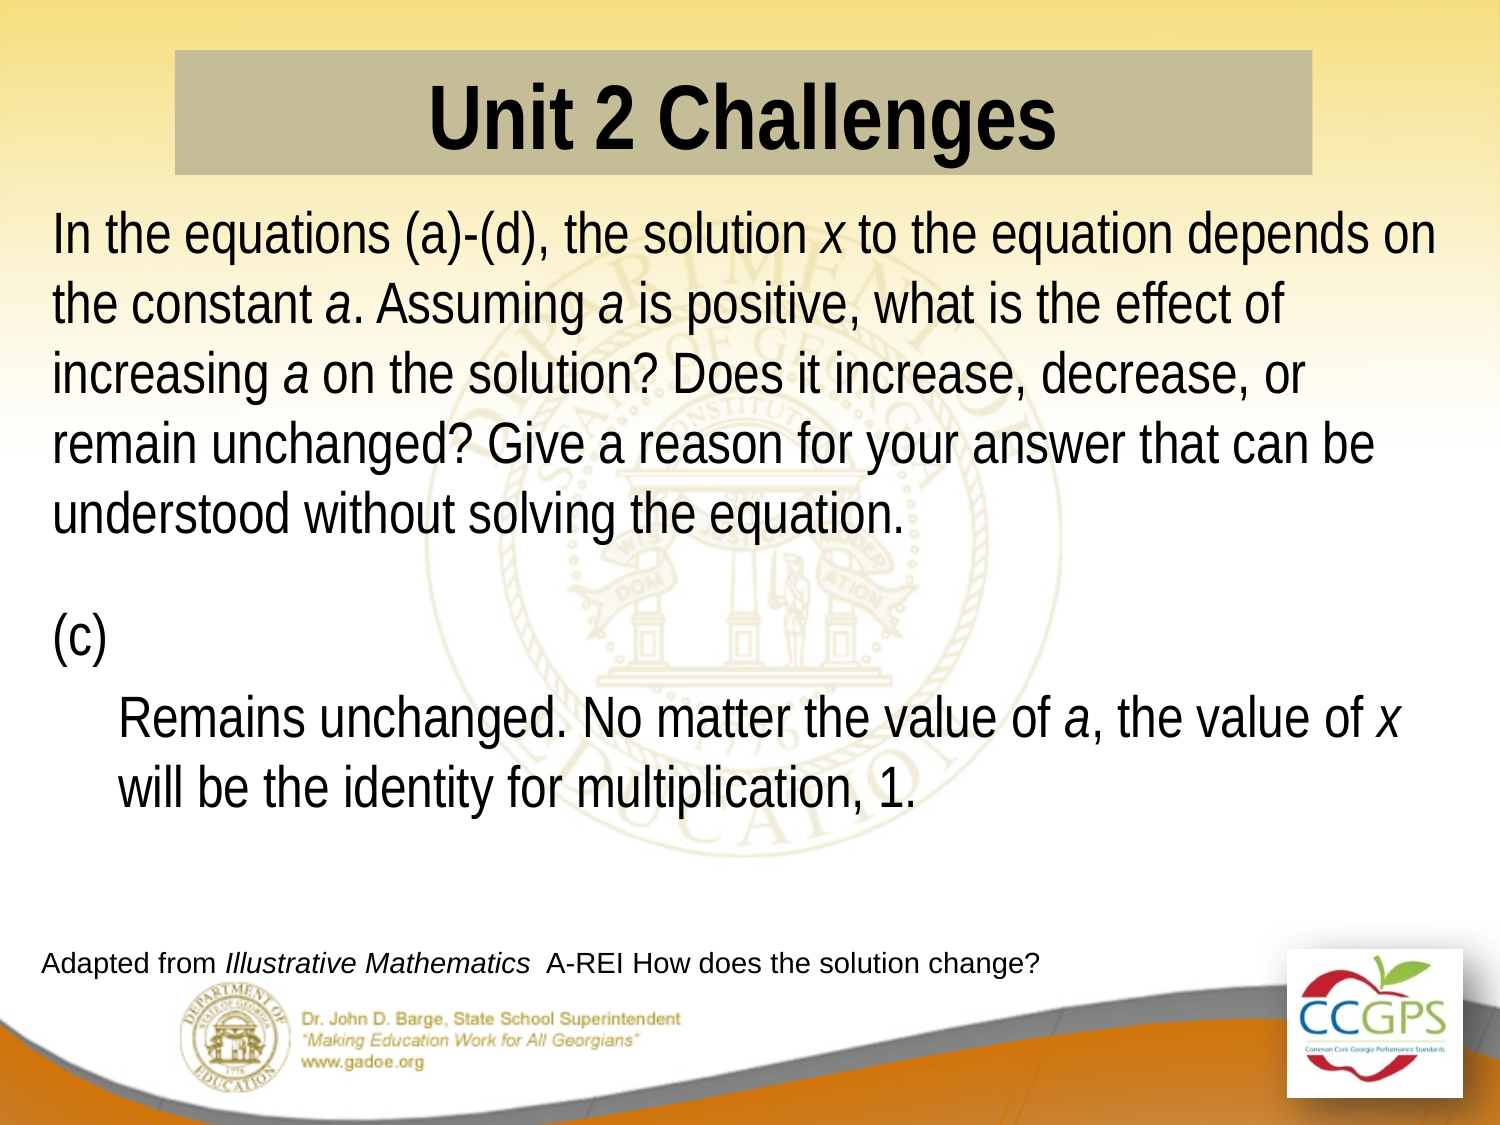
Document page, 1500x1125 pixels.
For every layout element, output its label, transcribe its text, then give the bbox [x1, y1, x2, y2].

picture [0, 0, 1500, 1125]
title Unit 2 Challenges [174, 49, 1313, 176]
text_box Adapted from Illustrative Mathematics A-REI How does the solution change? [26, 937, 1057, 988]
